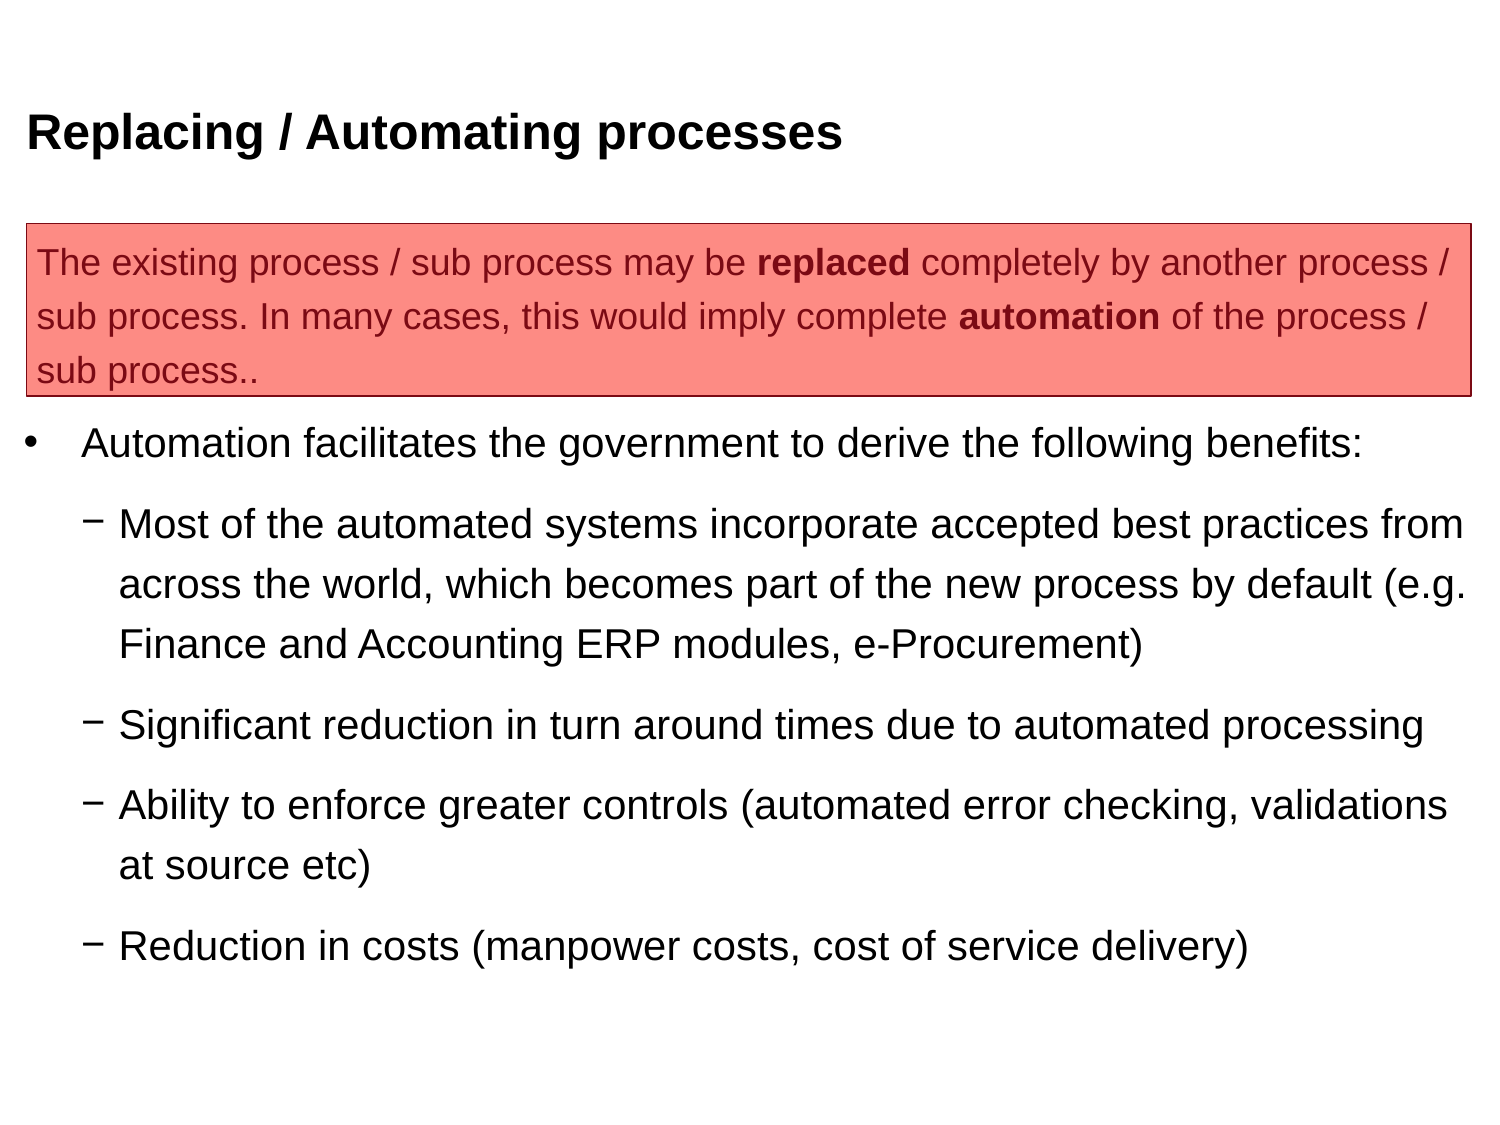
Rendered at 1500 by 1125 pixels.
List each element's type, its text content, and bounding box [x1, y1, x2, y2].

text_box The existing process / sub process may be replaced completely by another process / sub process. In many cases, this would imply complete automation of the process / sub process.. [26, 223, 1471, 397]
list Automation facilitates the government to derive the following benefits: Most of the automated systems incorporate accepted best practices from across the world, which becomes part of the new process by default (e.g. Finance and Accounting ERP modules, e-Procurement) Significant reduction in turn around times due to automated processing Ability to enforce greater controls (automated error checking, validations at source etc) Reduction in costs (manpower costs, cost of service delivery) [23, 405, 1472, 988]
title Replacing / Automating processes [26, 99, 1472, 224]
